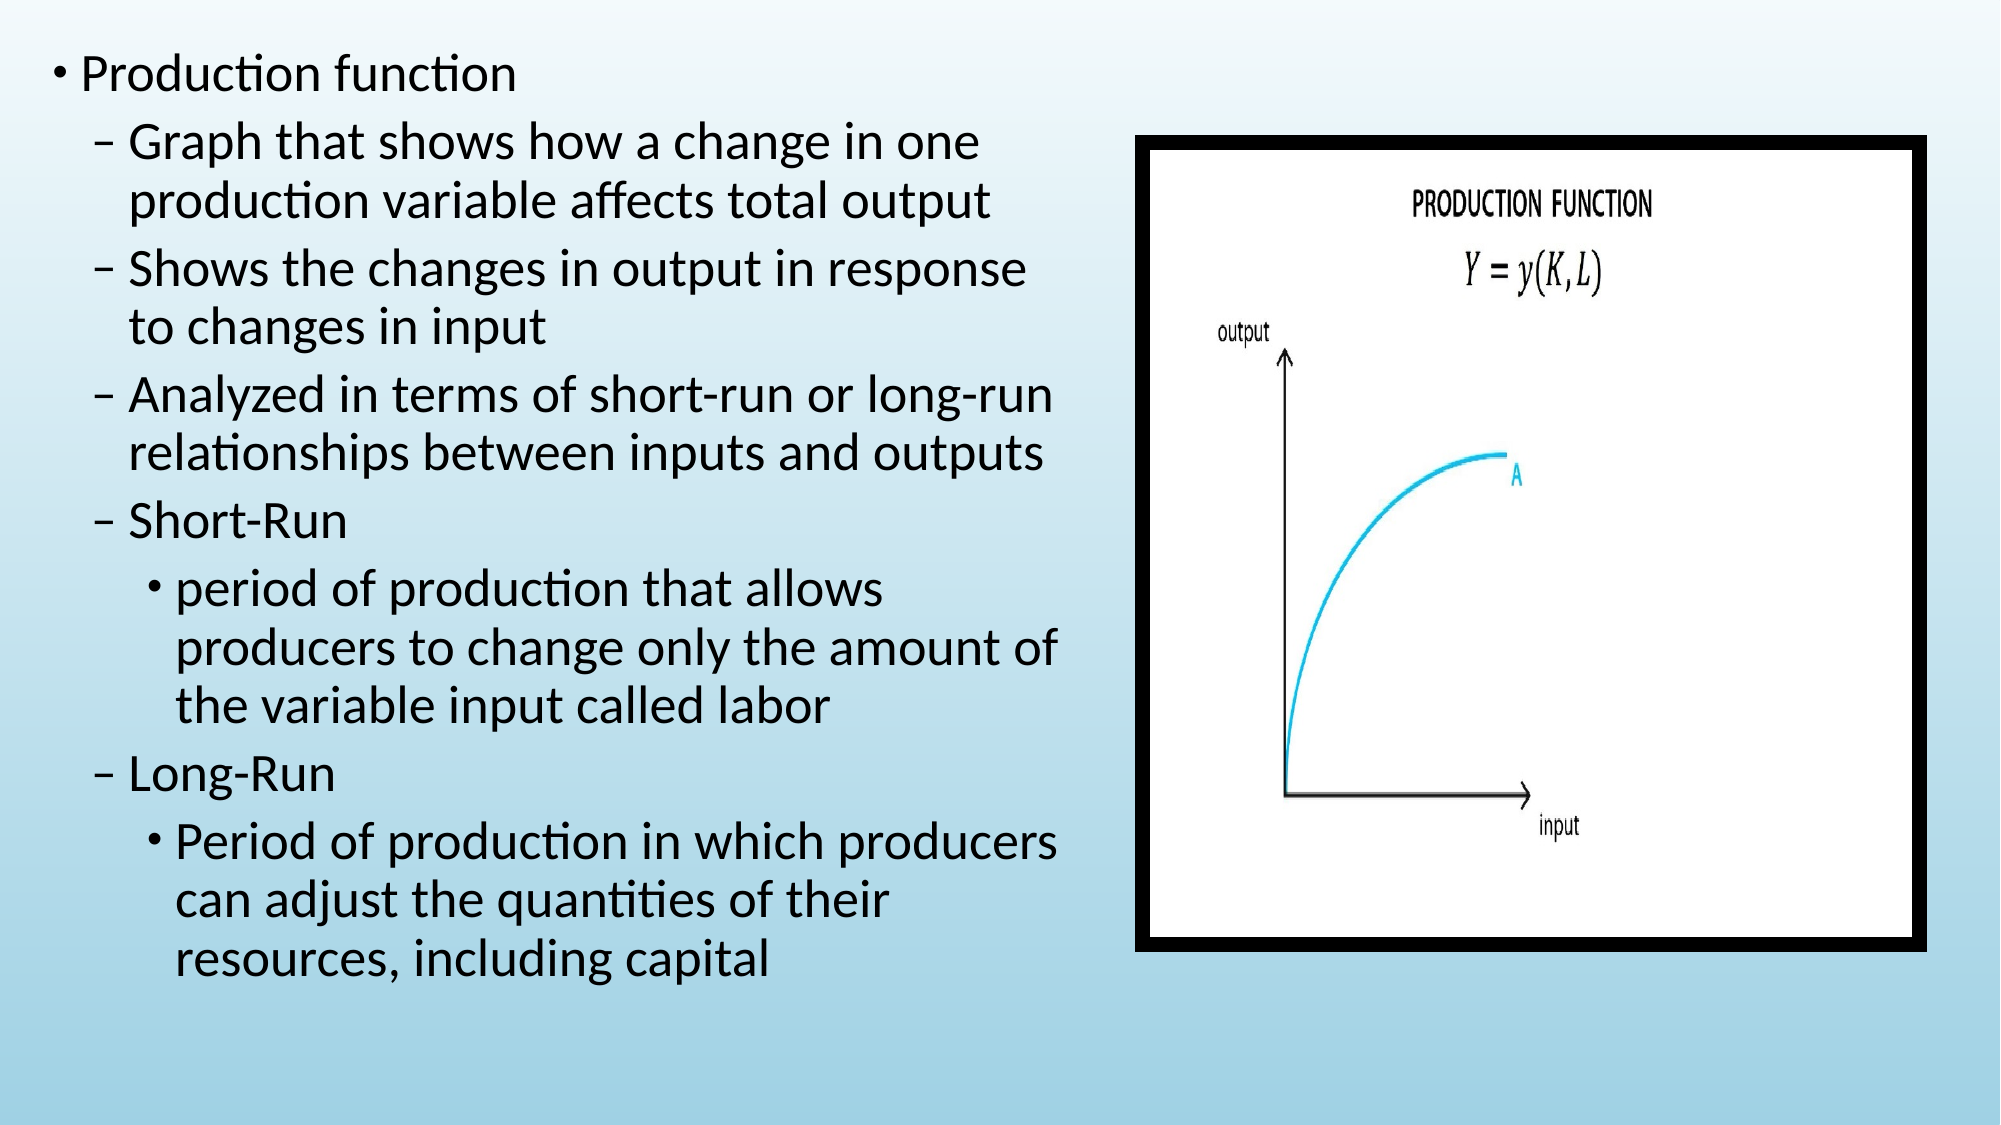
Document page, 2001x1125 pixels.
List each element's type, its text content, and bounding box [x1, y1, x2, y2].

list Production function Graph that shows how a change in one production variable affects total output Shows the changes in output in response to changes in input Analyzed in terms of short-run or long-run relationships between inputs and outputs Short-Run period of production that allows producers to change only the amount of the variable input called labor Long-Run Period of production in which producers can adjust the quantities of their resources, including capital [37, 37, 1094, 957]
picture [1149, 149, 1913, 938]
